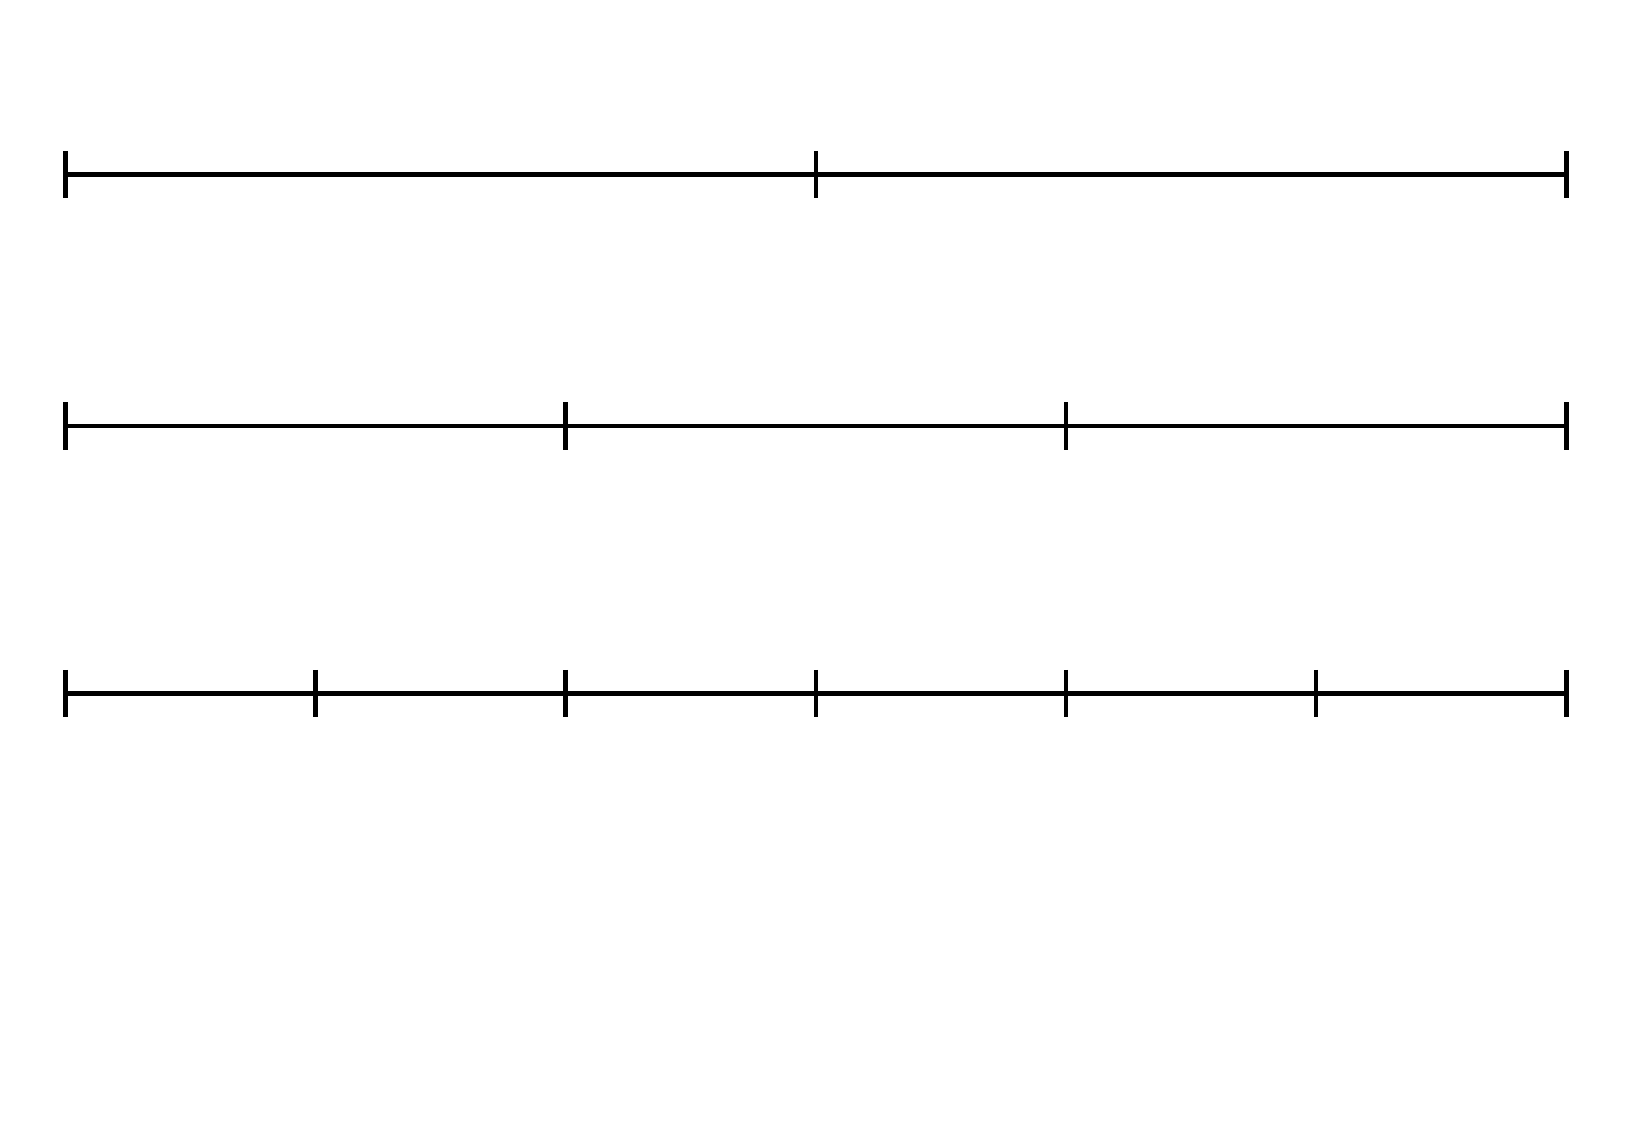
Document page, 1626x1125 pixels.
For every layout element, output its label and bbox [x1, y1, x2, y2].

text_box [65, 669, 1567, 717]
text_box [65, 150, 1567, 198]
text_box [65, 402, 1567, 450]
